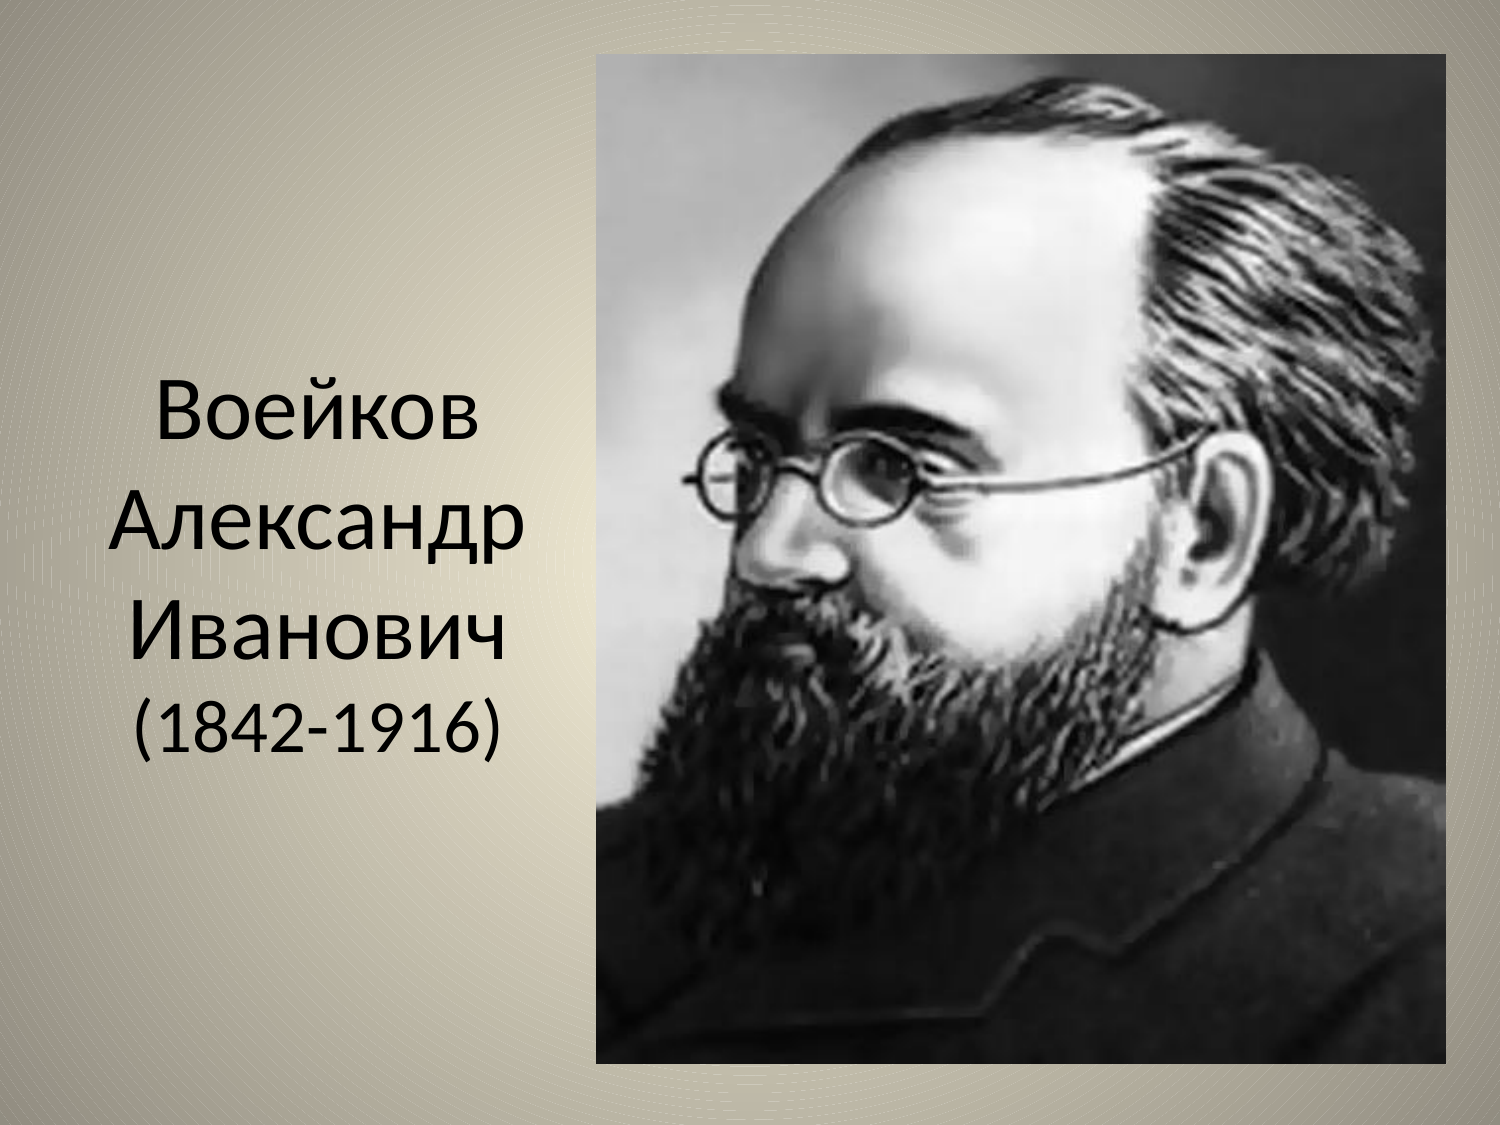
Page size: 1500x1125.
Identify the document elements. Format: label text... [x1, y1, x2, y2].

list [596, 54, 1446, 1065]
title Воейков Александр Иванович (1842-1916) [75, 45, 561, 1071]
